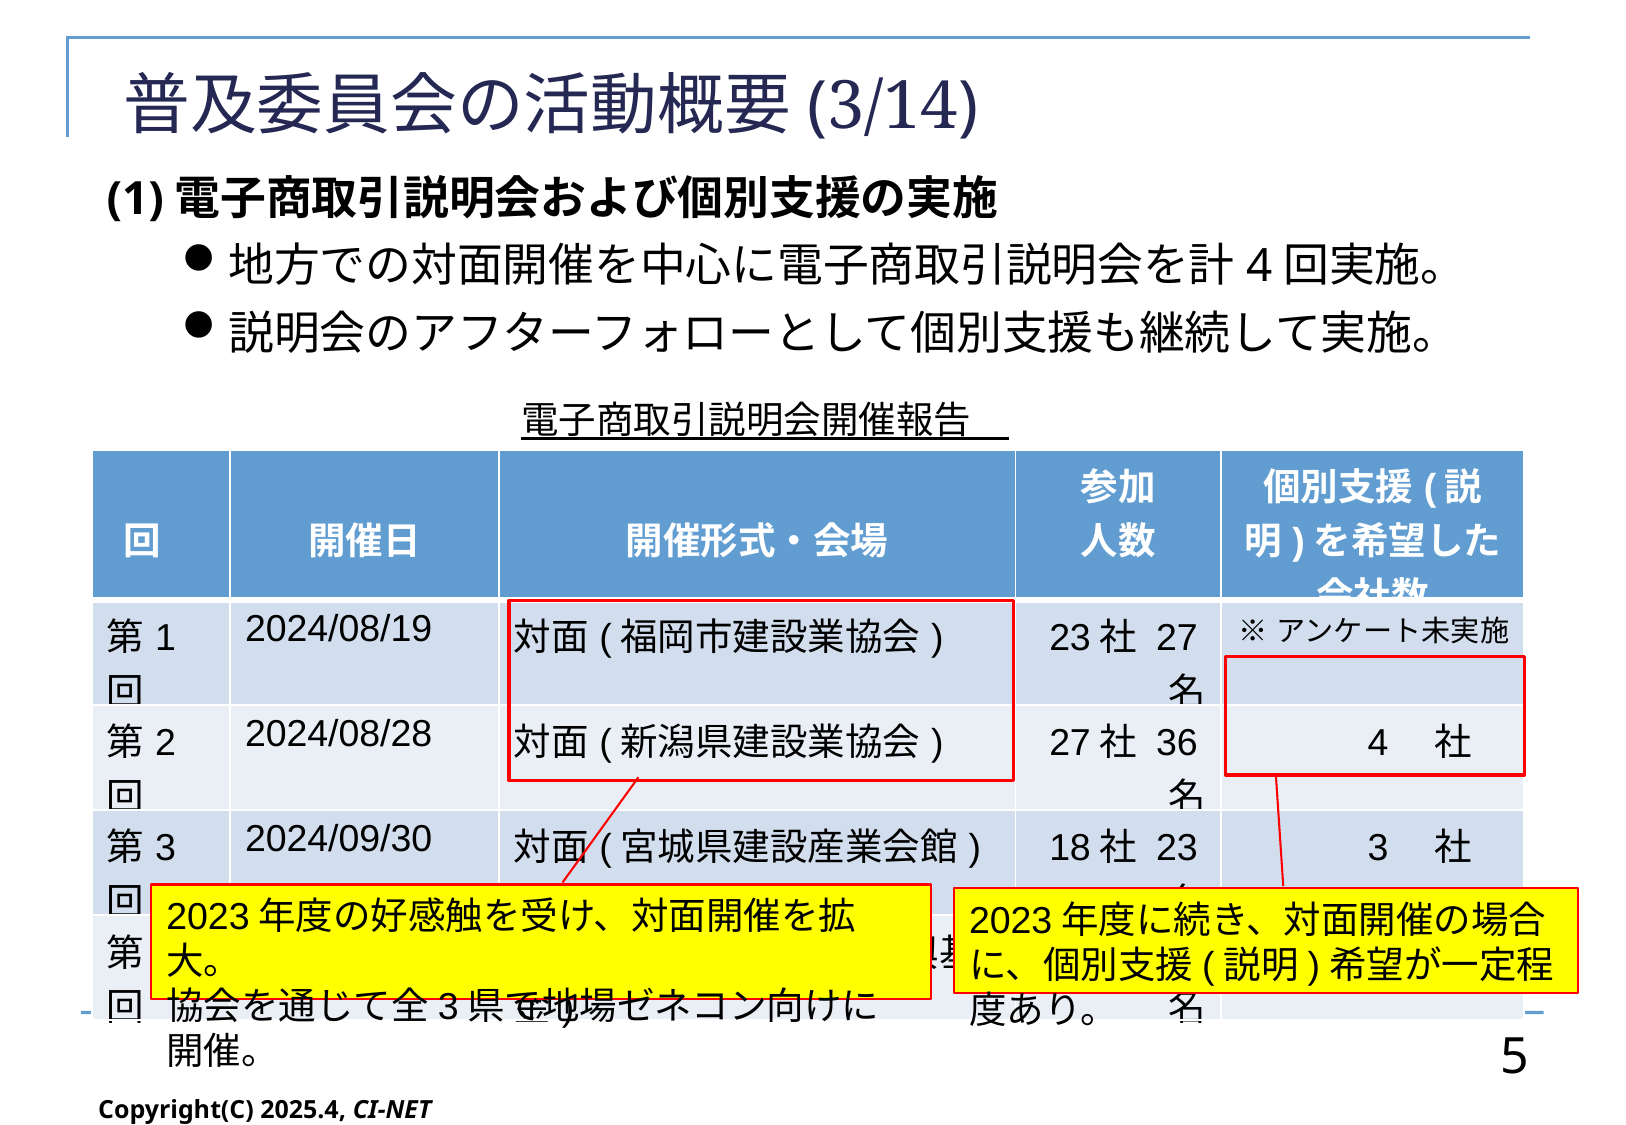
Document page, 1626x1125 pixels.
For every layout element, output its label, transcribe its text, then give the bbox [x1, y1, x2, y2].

slide_number 5 [1164, 1024, 1544, 1100]
table_cell 2025/02/14 [231, 1000, 498, 1019]
table_cell 0 社 [1222, 994, 1523, 1019]
table_cell 対面(新潟県建設業協会) [500, 706, 1015, 809]
text_box [508, 600, 1014, 781]
table_cell 第3回 [93, 811, 229, 914]
table_cell 3 社 [1222, 811, 1523, 888]
table_cell 第1回 [93, 603, 229, 704]
text_box 2023年度に続き、対面開催の場合に、個別支援(説明)希望が一定程度あり。 [954, 888, 1579, 994]
table_cell 対面(宮城県建設産業会館) [500, 811, 1015, 914]
table_header 参加 人数 [1016, 451, 1220, 597]
table_cell 2024/08/19 [231, 603, 498, 704]
table_cell 第2回 [93, 706, 229, 809]
table_header 開催形式・会場 [500, 451, 1015, 597]
table_cell 対面(福岡市建設業協会) [500, 603, 508, 704]
table_cell ※アンケート未実施 [1222, 603, 1523, 704]
table_cell 23社 27名 [1016, 603, 1220, 704]
table_header 個別支援(説明)を希望した会社数 [1222, 451, 1523, 597]
table_cell 27社 36名 [1016, 706, 1220, 809]
table_cell 4 社 [1222, 706, 1523, 809]
title 普及委員会の活動概要(3/14) [108, 54, 1572, 242]
table_cell WEB・対面(建設業振興基金) [500, 916, 1015, 1019]
text_box 電子商取引説明会開催報告 [245, 389, 1285, 449]
table_cell 18社 23名 [1016, 811, 1220, 888]
table_cell 2024/09/30 [231, 811, 498, 884]
text_box [1225, 656, 1525, 775]
table_cell 2024/08/28 [231, 706, 498, 809]
table_header 回 [93, 451, 229, 597]
table_cell 20社 31名 [1016, 994, 1220, 1019]
text_box (1)電子商取引説明会および個別支援の実施 地方での対面開催を中心に電子商取引説明会を計4回実施。 説明会のアフターフォローとして個別支援も継続して実施。 [91, 160, 1550, 366]
table_cell 第4回 [93, 916, 229, 1019]
text_box 2023年度の好感触を受け、対面開催を拡大。 協会を通じて全3県で地場ゼネコン向けに開催。 [151, 884, 931, 1000]
table_header 開催日 [231, 451, 498, 597]
